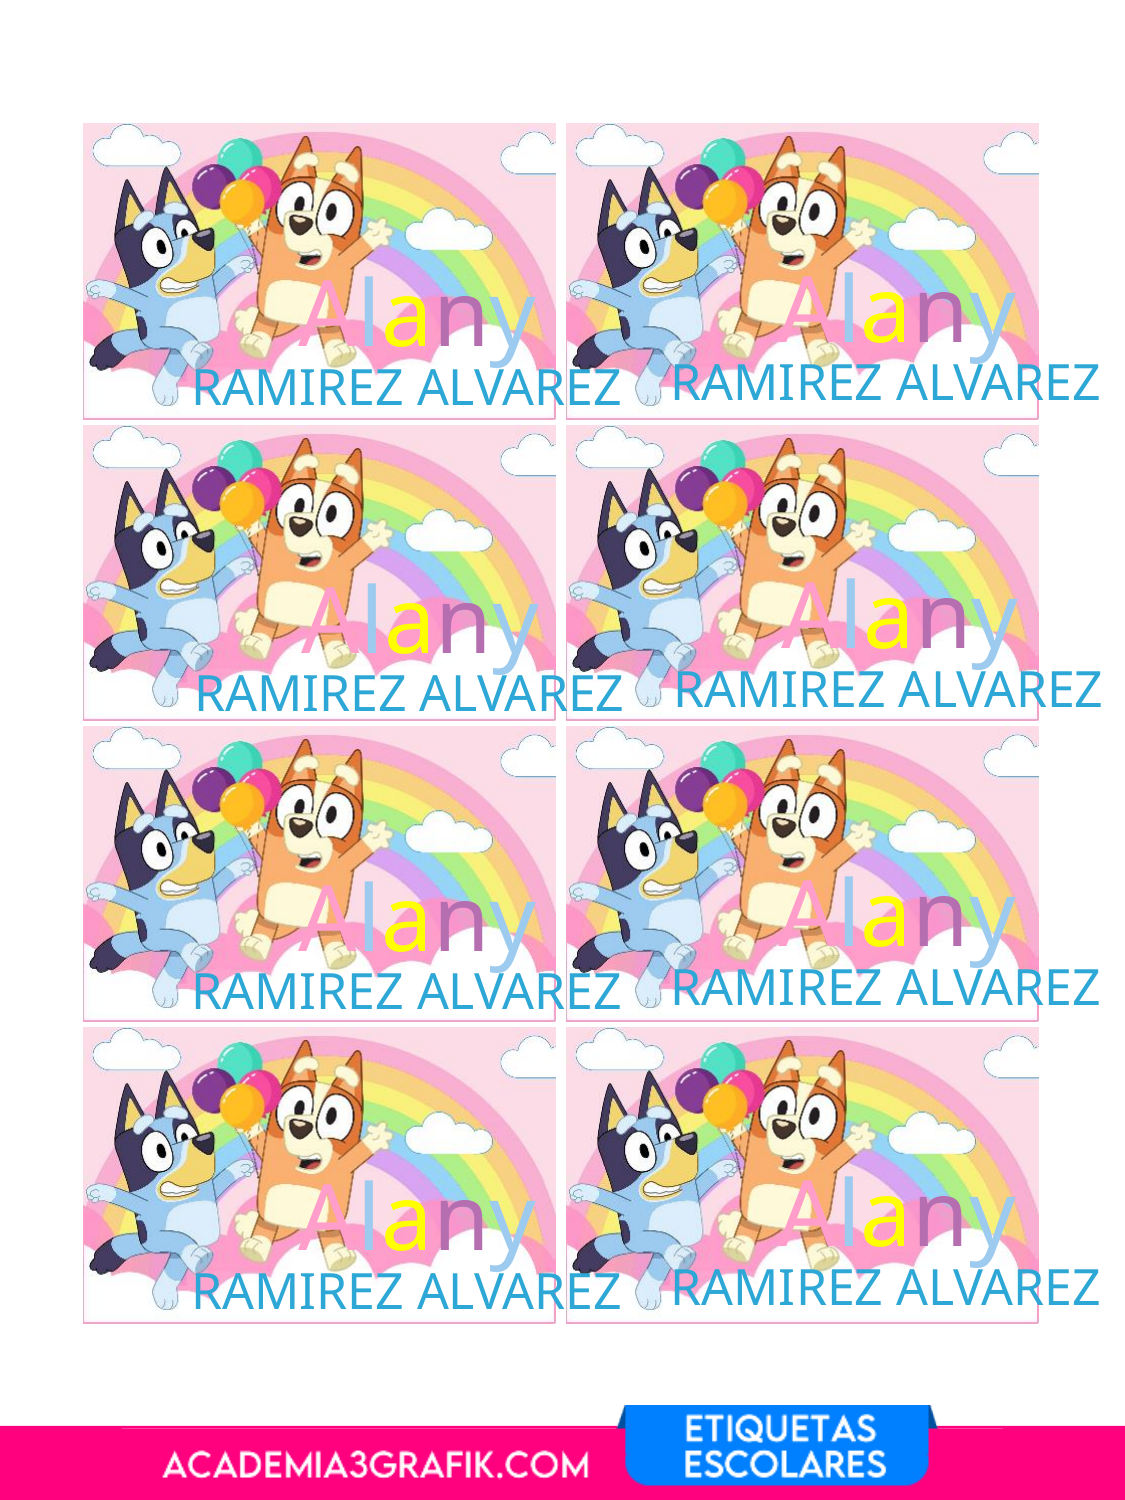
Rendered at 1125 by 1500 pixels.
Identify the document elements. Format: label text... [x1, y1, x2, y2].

picture [122, 1405, 1003, 1500]
text_box RAMIREZ ALVAREZ [176, 952, 637, 1027]
text_box RAMIREZ ALVAREZ [1039, 1247, 1116, 1323]
text_box RAMIREZ ALVAREZ [176, 1251, 637, 1327]
text_box RAMIREZ ALVAREZ [179, 654, 640, 730]
text_box RAMIREZ ALVAREZ [656, 947, 1116, 1023]
text_box RAMIREZ ALVAREZ [658, 650, 1119, 725]
picture [566, 425, 1039, 721]
picture [566, 123, 1039, 420]
picture [566, 726, 1039, 1022]
picture [82, 425, 556, 721]
text_box RAMIREZ ALVAREZ [176, 347, 637, 423]
picture [82, 726, 556, 1022]
picture [566, 1027, 1039, 1324]
picture [82, 1027, 556, 1324]
text_box RAMIREZ ALVAREZ [1039, 343, 1116, 419]
picture [82, 123, 556, 420]
